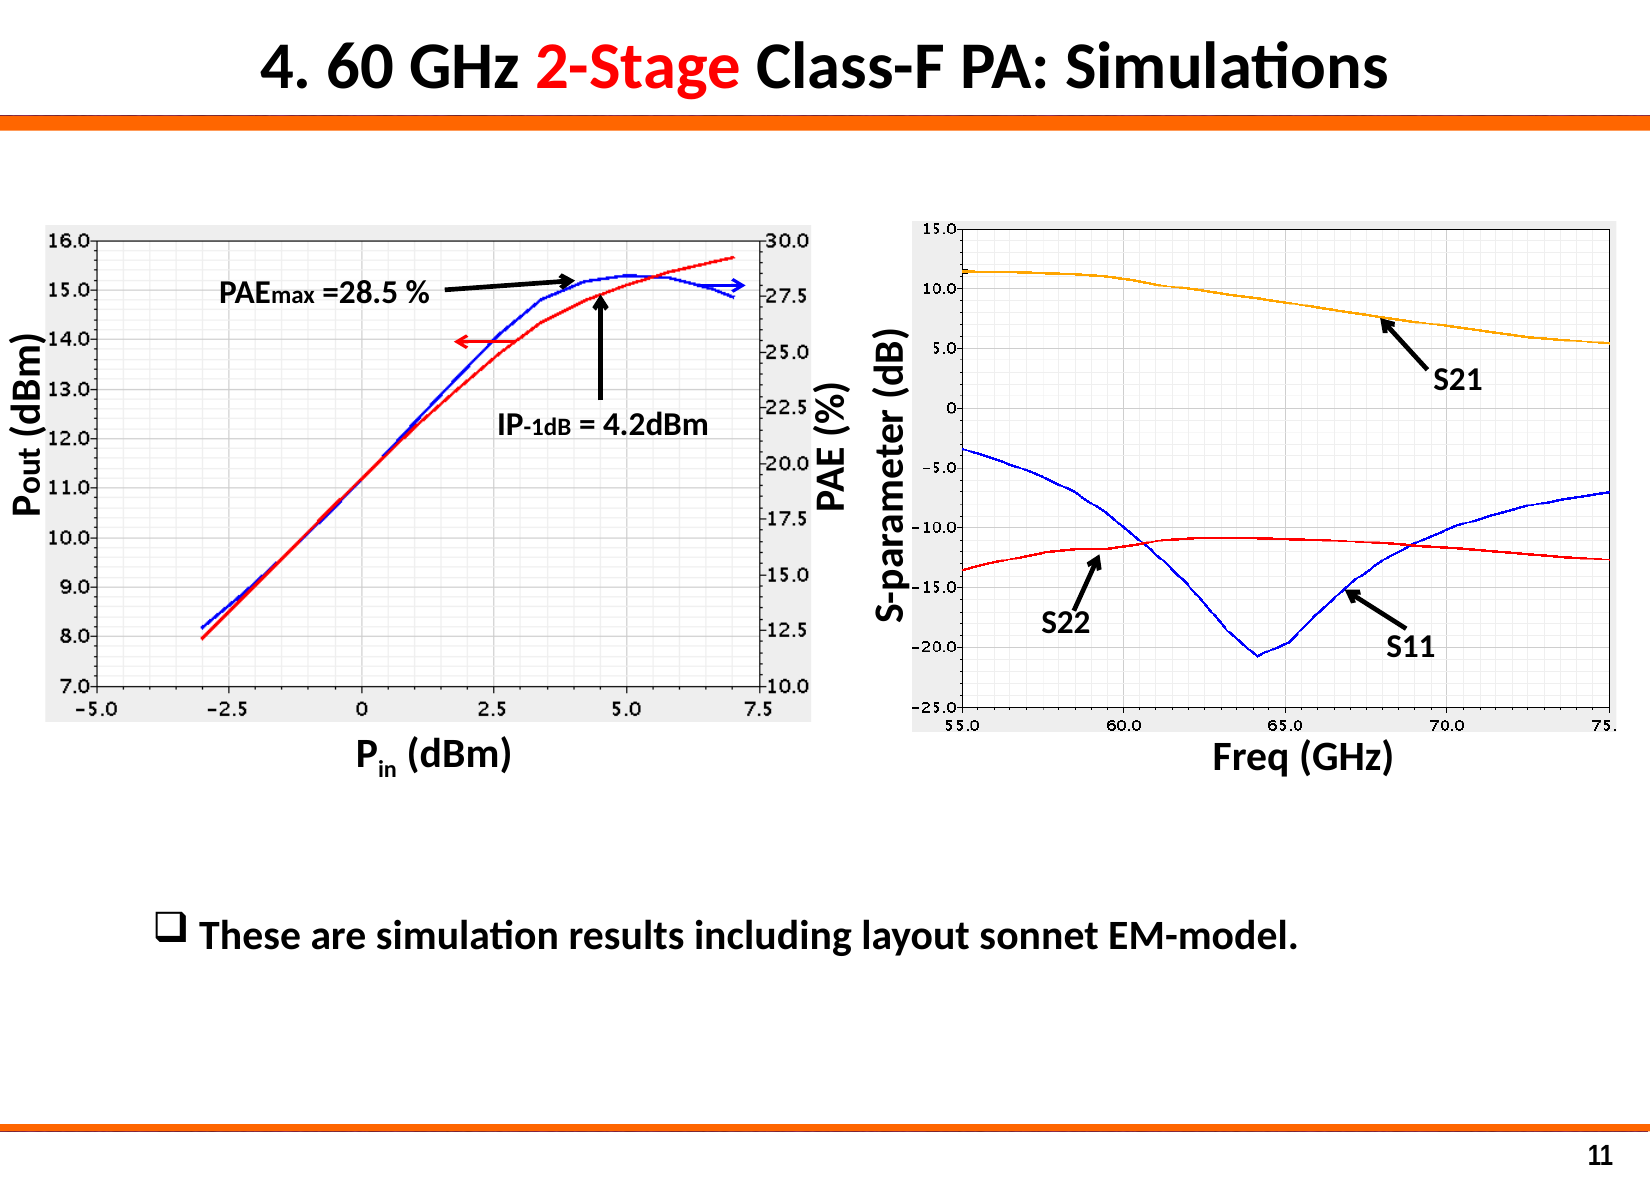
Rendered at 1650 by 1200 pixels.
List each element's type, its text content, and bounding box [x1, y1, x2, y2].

text_box PAE (%) [815, 366, 853, 527]
text_box Freq (GHz) [1197, 741, 1410, 787]
text_box These are simulation results including layout sonnet EM-model. [137, 900, 1511, 966]
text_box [1344, 589, 1407, 629]
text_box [1379, 317, 1428, 370]
text_box Pout (dBm) [0, 317, 40, 532]
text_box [1073, 554, 1100, 611]
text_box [446, 280, 576, 291]
title 4. 60 GHz 2-Stage Class-F PA: Simulations [0, 9, 1650, 115]
text_box 11 [1105, 1131, 1629, 1176]
text_box Pin (dBm) [341, 730, 528, 790]
picture [45, 224, 812, 722]
picture [911, 221, 1617, 732]
text_box S-parameter (dB) [853, 312, 906, 639]
